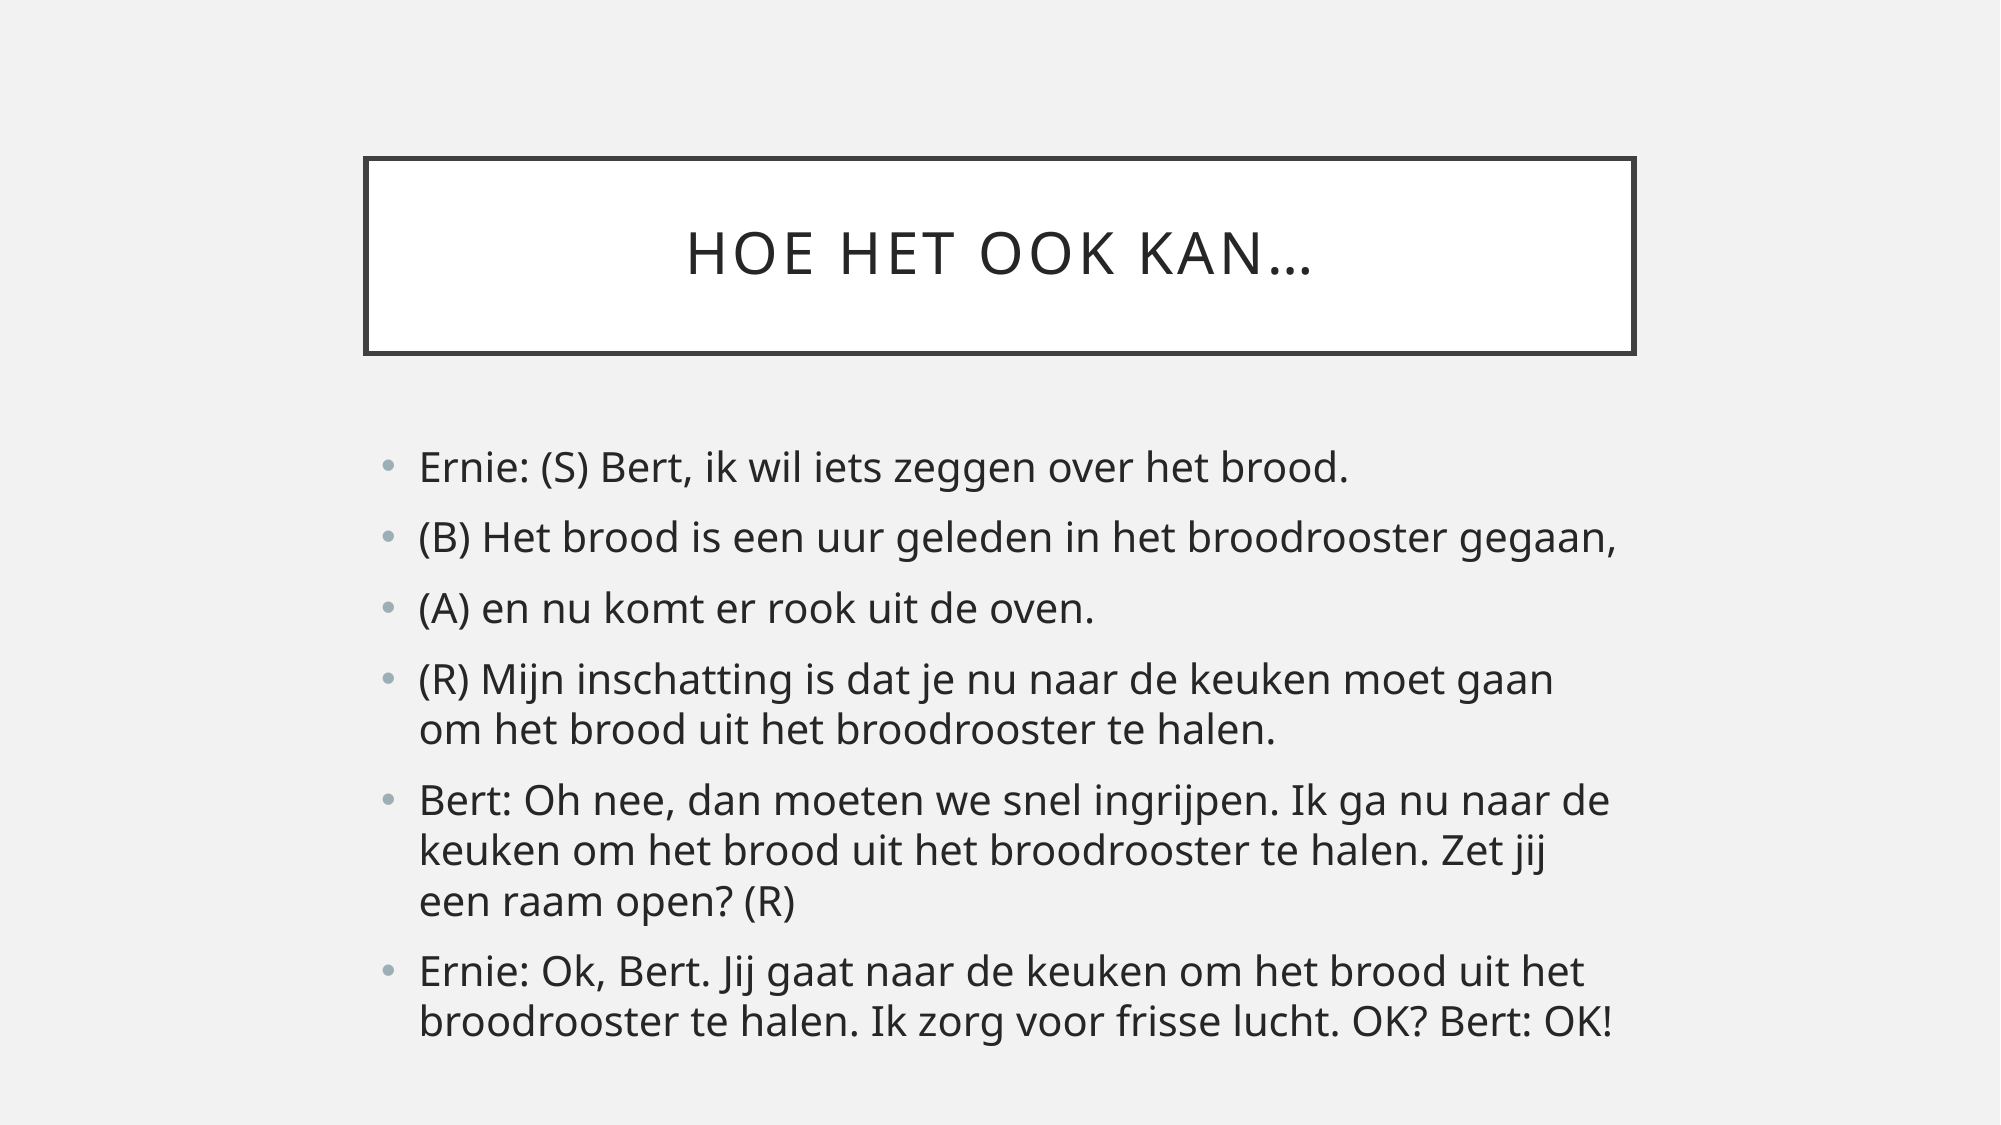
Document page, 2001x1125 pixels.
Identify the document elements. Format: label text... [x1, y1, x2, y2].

list Ernie: (S) Bert, ik wil iets zeggen over het brood. (B) Het brood is een uur geleden in het broodrooster gegaan, (A) en nu komt er rook uit de oven. (R) Mijn inschatting is dat je nu naar de keuken moet gaan om het brood uit het broodrooster te halen. Bert: Oh nee, dan moeten we snel ingrijpen. Ik ga nu naar de keuken om het brood uit het broodrooster te halen. Zet jij een raam open? (R) Ernie: Ok, Bert. Jij gaat naar de keuken om het brood uit het broodrooster te halen. Ik zorg voor frisse lucht. OK? Bert: OK! [366, 432, 1634, 1100]
title Hoe het ook kan… [363, 156, 1637, 356]
